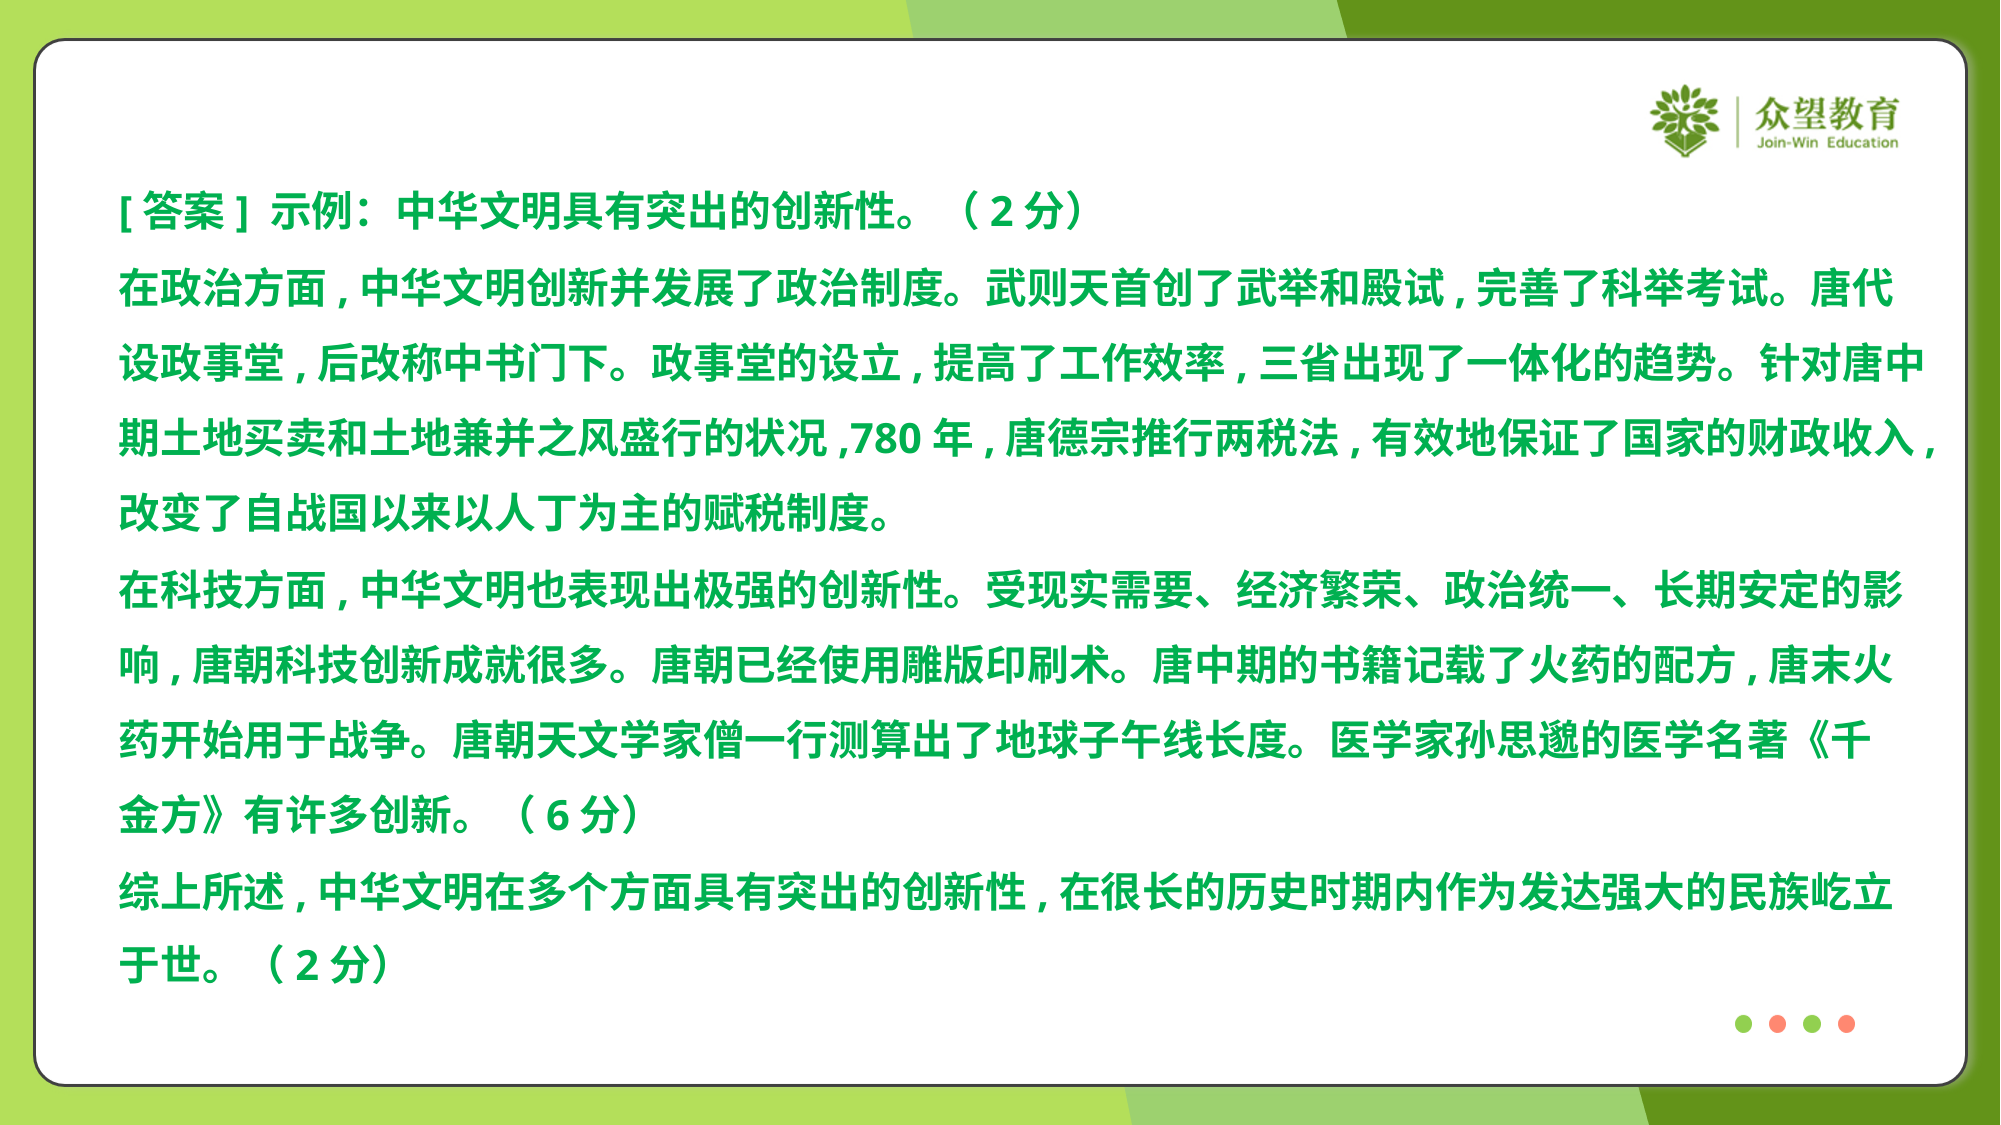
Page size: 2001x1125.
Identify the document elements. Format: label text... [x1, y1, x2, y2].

picture [0, 0, 2000, 1125]
text_box [答案] 示例：中华文明具有突出的创新性。（2分） 在政治方面,中华文明创新并发展了政治制度。武则天首创了武举和殿试,完善了科举考试。唐代 设政事堂,后改称中书门下。政事堂的设立,提高了工作效率,三省出现了一体化的趋势。针对唐中 期土地买卖和土地兼并之风盛行的状况,780年,唐德宗推行两税法,有效地保证了国家的财政收入, 改变了自战国以来以人丁为主的赋税制度。 在科技方面,中华文明也表现出极强的创新性。受现实需要、经济繁荣、政治统一、长期安定的影 响,唐朝科技创新成就很多。唐朝已经使用雕版印刷术。唐中期的书籍记载了火药的配方,唐末火 药开始用于战争。唐朝天文学家僧一行测算出了地球子午线长度。医学家孙思邈的医学名著《千 金方》有许多创新。（6分） 综上所述,中华文明在多个方面具有突出的创新性,在很长的历史时期内作为发达强大的民族屹立 于世。（2分） [118, 159, 1883, 982]
